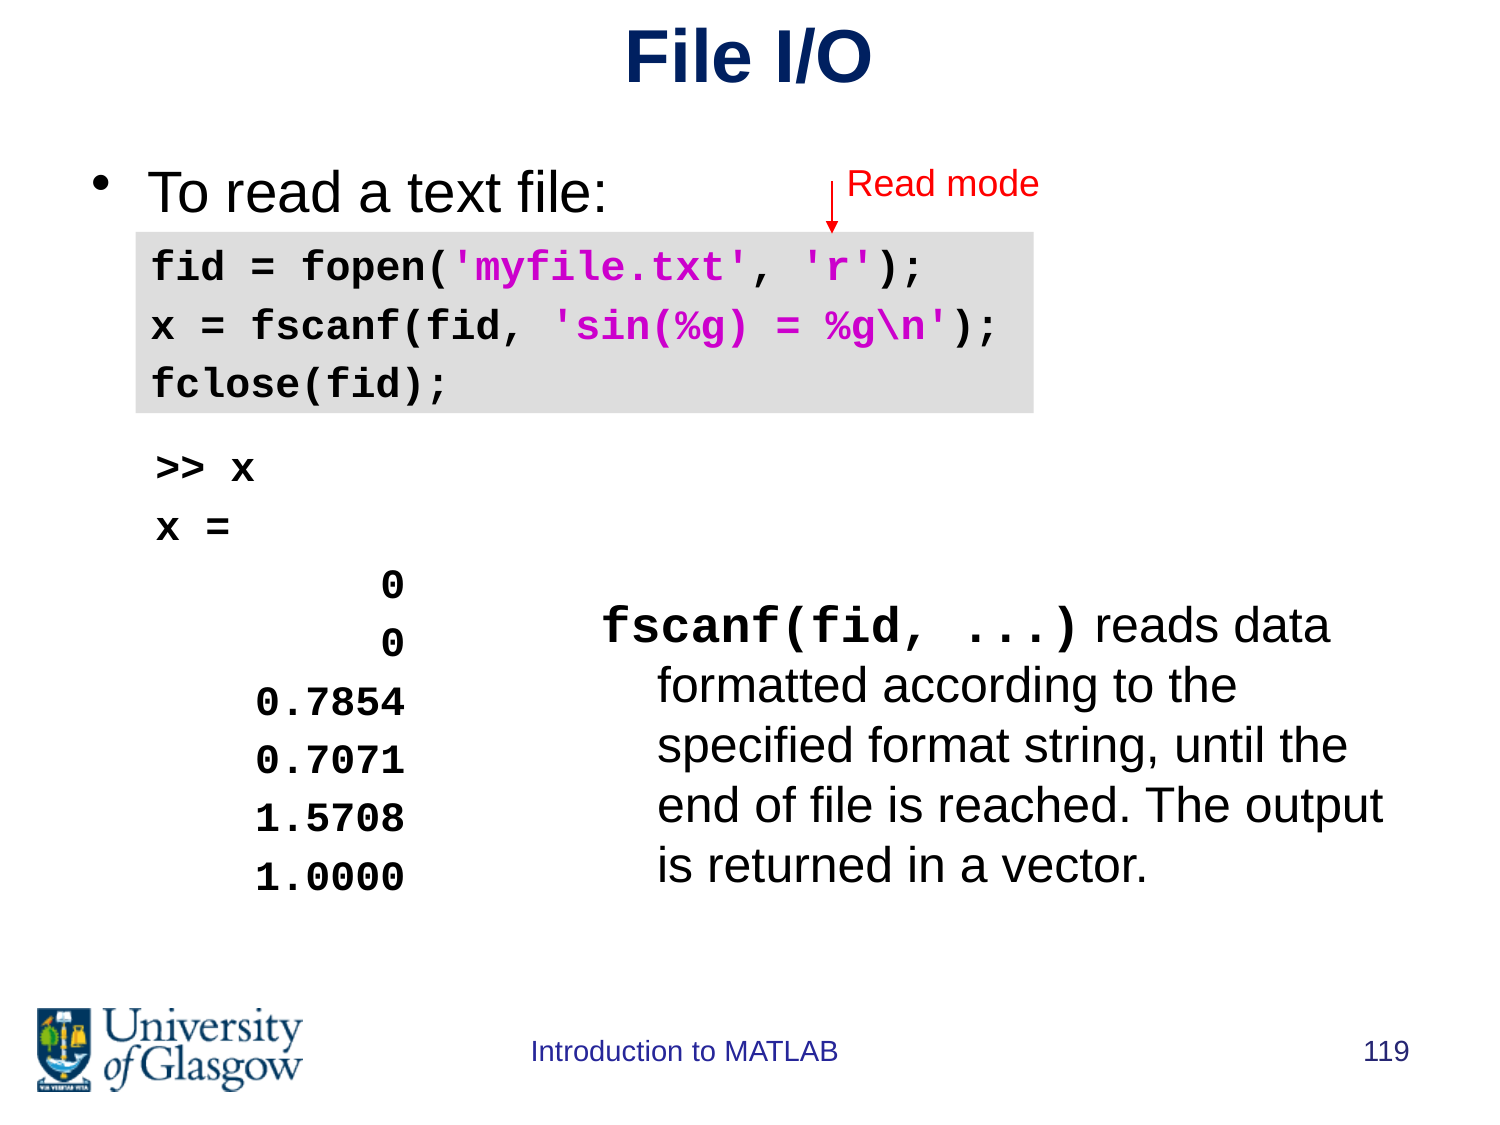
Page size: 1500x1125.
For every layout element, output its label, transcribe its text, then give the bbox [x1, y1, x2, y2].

text_box fid = fopen('myfile.txt', 'r'); x = fscanf(fid, 'sin(%g) = %g\n'); fclose(fid); [135, 231, 1034, 414]
list fscanf(fid, ...) reads data formatted according to the specified format string, until the end of file is reached. The output is returned in a vector. [585, 585, 1430, 935]
title File I/O [0, 0, 1500, 92]
text_box Read mode [831, 151, 1066, 212]
footer Introduction to MATLAB [447, 1024, 923, 1103]
picture [37, 1008, 303, 1092]
slide_number 119 [1074, 1024, 1425, 1103]
text_box >> x x = 0 0 0.7854 0.7071 1.5708 1.0000 [140, 432, 563, 906]
text_box To read a text file: [76, 160, 741, 244]
